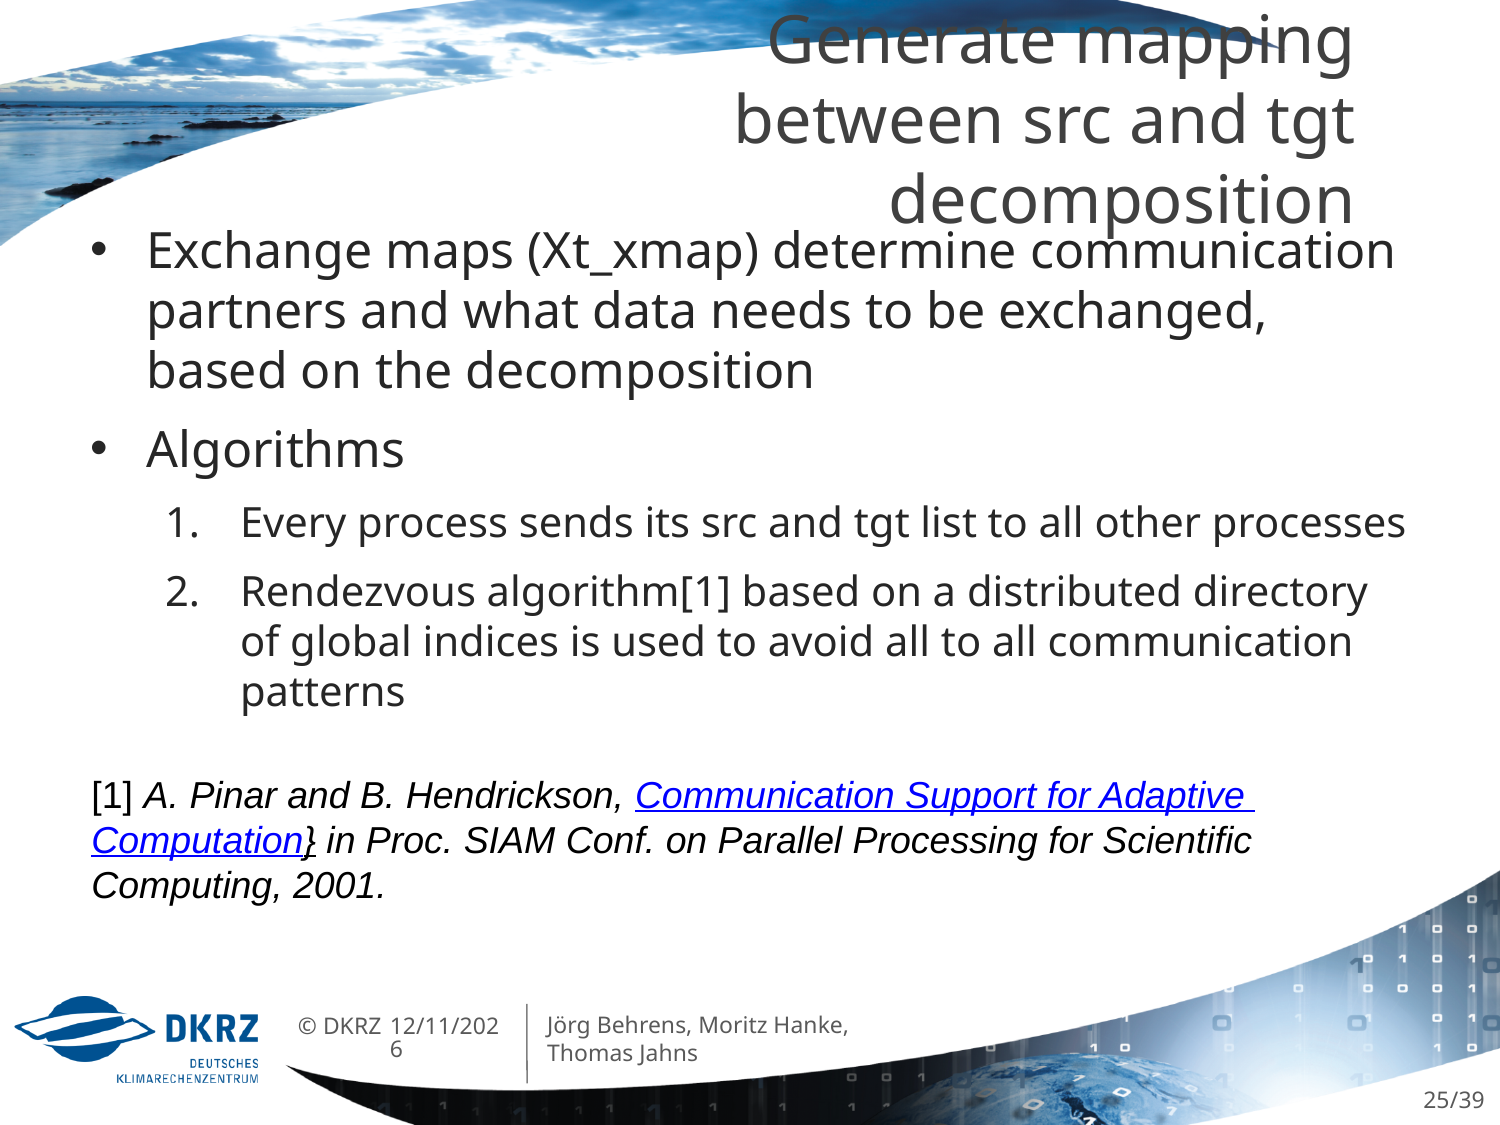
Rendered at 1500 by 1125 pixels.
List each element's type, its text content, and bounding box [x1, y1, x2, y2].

picture [14, 996, 258, 1083]
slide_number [375, 1004, 528, 1052]
picture [0, 0, 1288, 246]
slide_number 25 [1333, 1078, 1465, 1125]
footer Jörg Behrens, Moritz Hanke, Thomas Jahns [532, 1003, 884, 1082]
title Generate mapping between src and tgt decomposition [480, 70, 1372, 165]
list Exchange maps (Xt_xmap) determine communication partners and what data needs to be exchanged, based on the decomposition Algorithms Every process sends its src and tgt list to all other processes Rendezvous algorithm[1] based on a distributed directory of global indices is used to avoid all to all communication patterns [74, 210, 1426, 681]
picture [285, 867, 1500, 1125]
text_box [1] A. Pinar and B. Hendrickson, Communication Support for Adaptive Computation} in Proc. SIAM Conf. on Parallel Processing for Scientific Computing, 2001. [76, 763, 1424, 913]
